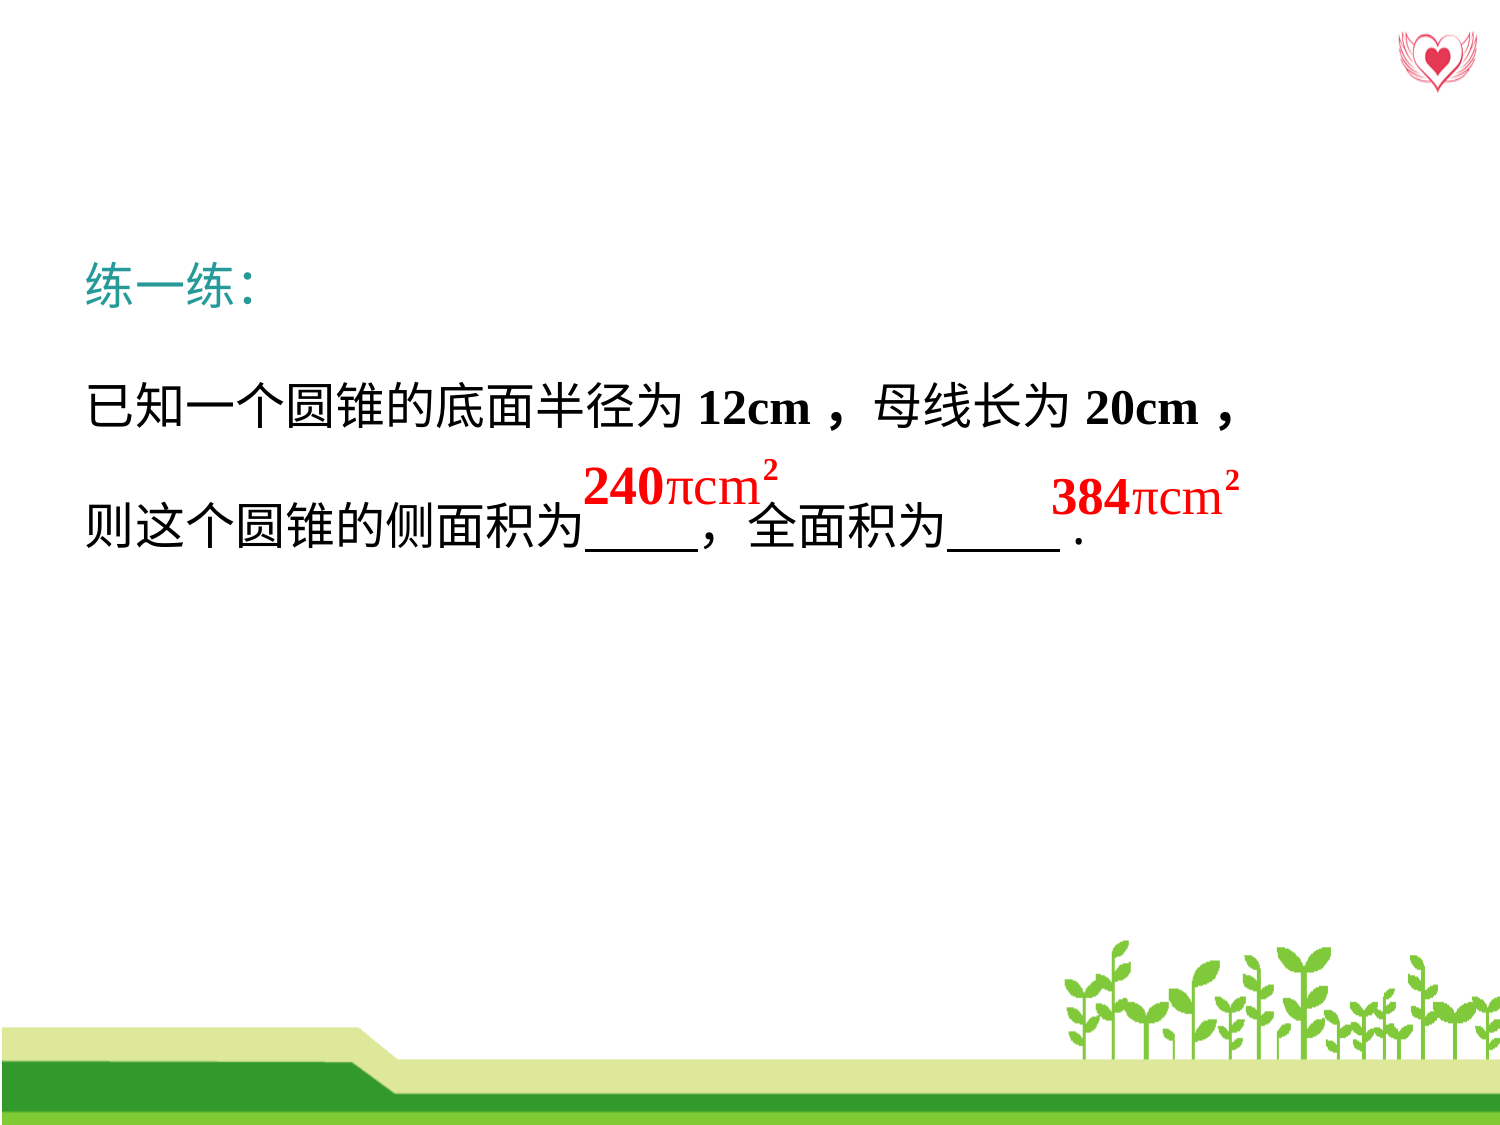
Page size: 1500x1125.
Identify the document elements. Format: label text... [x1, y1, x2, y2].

text_box 练一练： 已知一个圆锥的底面半径为12cm，母线长为20cm，则这个圆锥的侧面积为 ，全面积为 . [70, 187, 1323, 653]
picture [0, 0, 1500, 1125]
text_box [1042, 456, 1251, 529]
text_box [573, 445, 790, 519]
